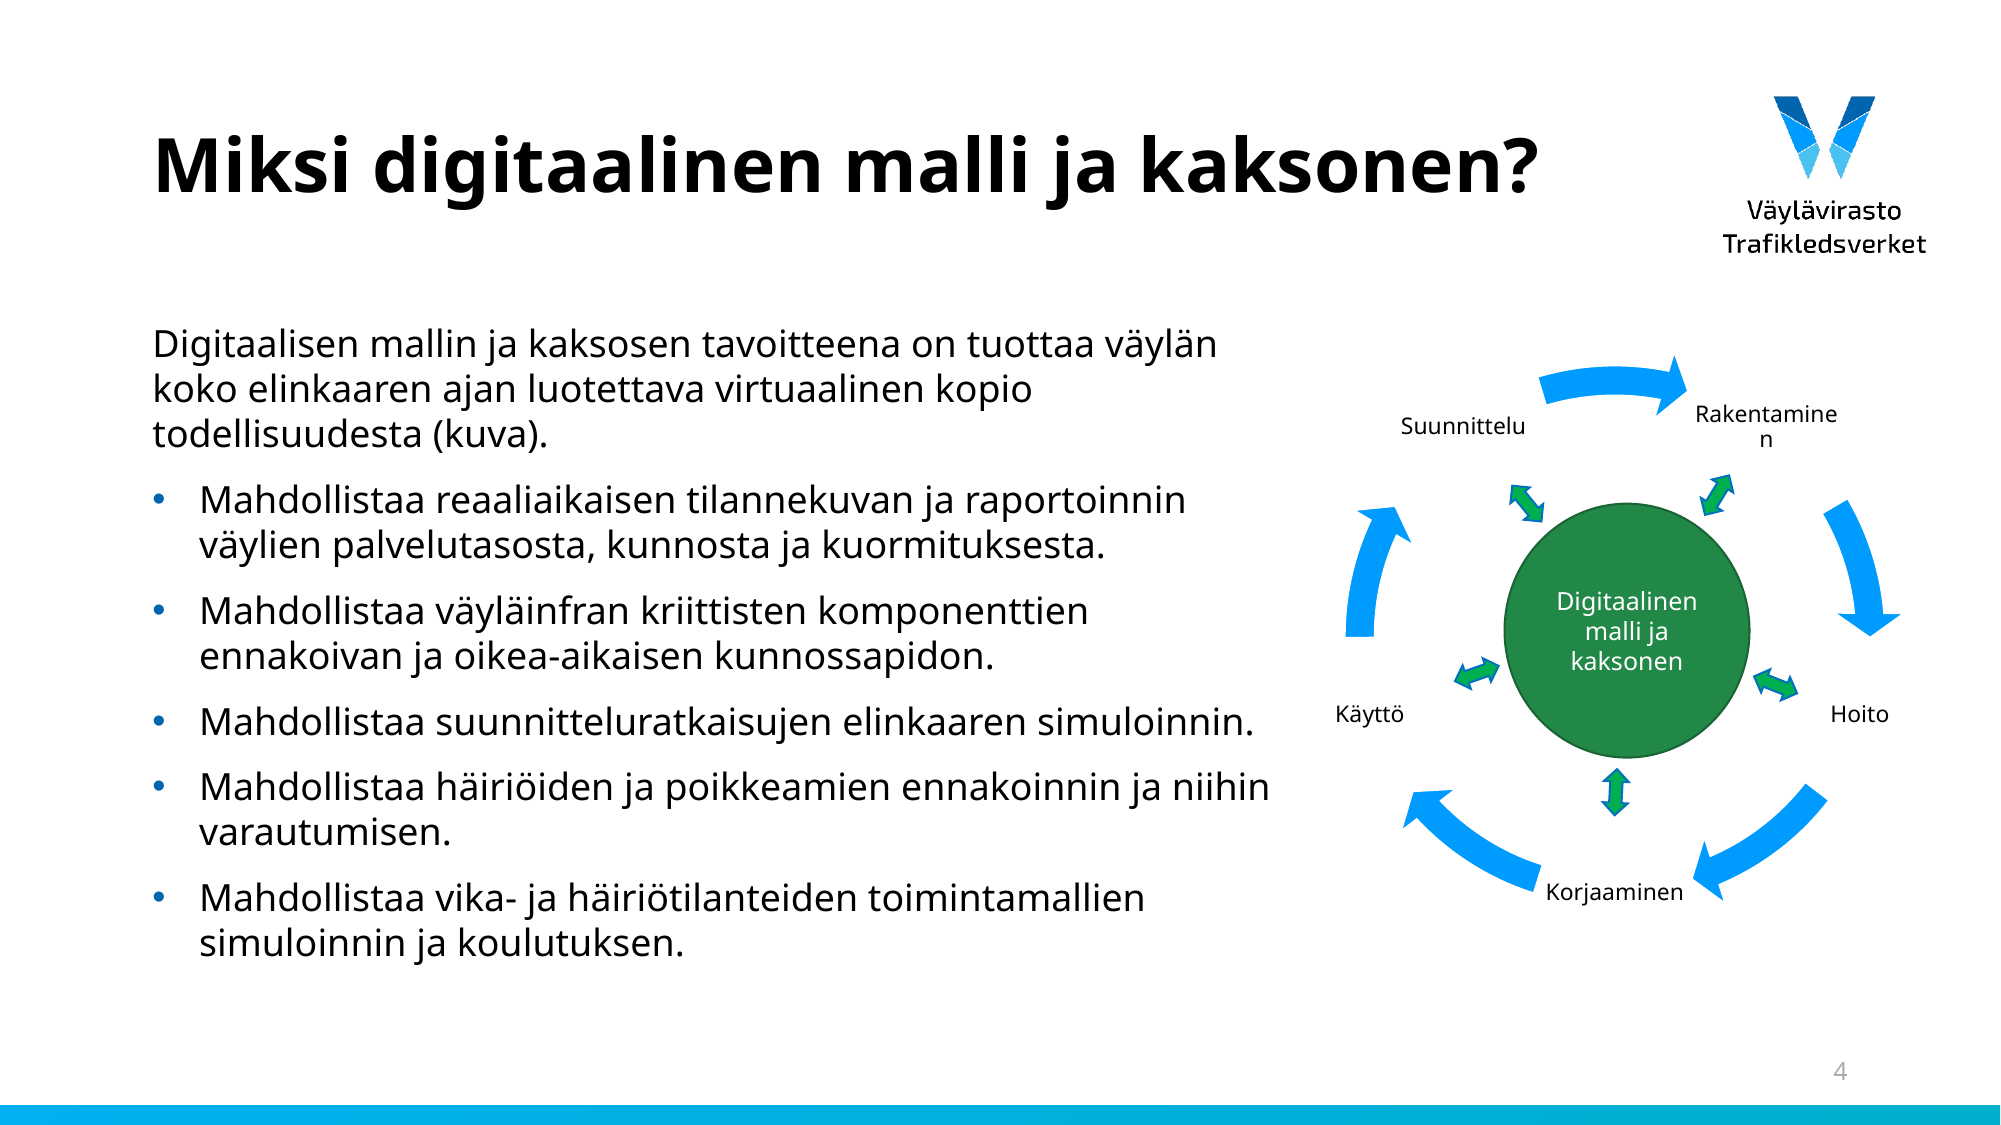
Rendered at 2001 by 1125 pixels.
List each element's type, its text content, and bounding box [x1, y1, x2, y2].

picture [1683, 57, 1967, 294]
list Digitaalisen mallin ja kaksosen tavoitteena on tuottaa väylän koko elinkaaren ajan luotettava virtuaalinen kopio todellisuudesta (kuva). Mahdollistaa reaaliaikaisen tilannekuvan ja raportoinnin väylien palvelutasosta, kunnosta ja kuormituksesta. Mahdollistaa väyläinfran kriittisten komponenttien ennakoivan ja oikea-aikaisen kunnossapidon. Mahdollistaa suunnitteluratkaisujen elinkaaren simuloinnin. Mahdollistaa häiriöiden ja poikkeamien ennakoinnin ja niihin varautumisen. Mahdollistaa vika- ja häiriötilanteiden toimintamallien simuloinnin ja koulutuksen. [137, 312, 1304, 1031]
slide_number 4 [1777, 1042, 1863, 1103]
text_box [1253, 345, 1977, 971]
title Miksi digitaalinen malli ja kaksonen? [137, 59, 1680, 278]
